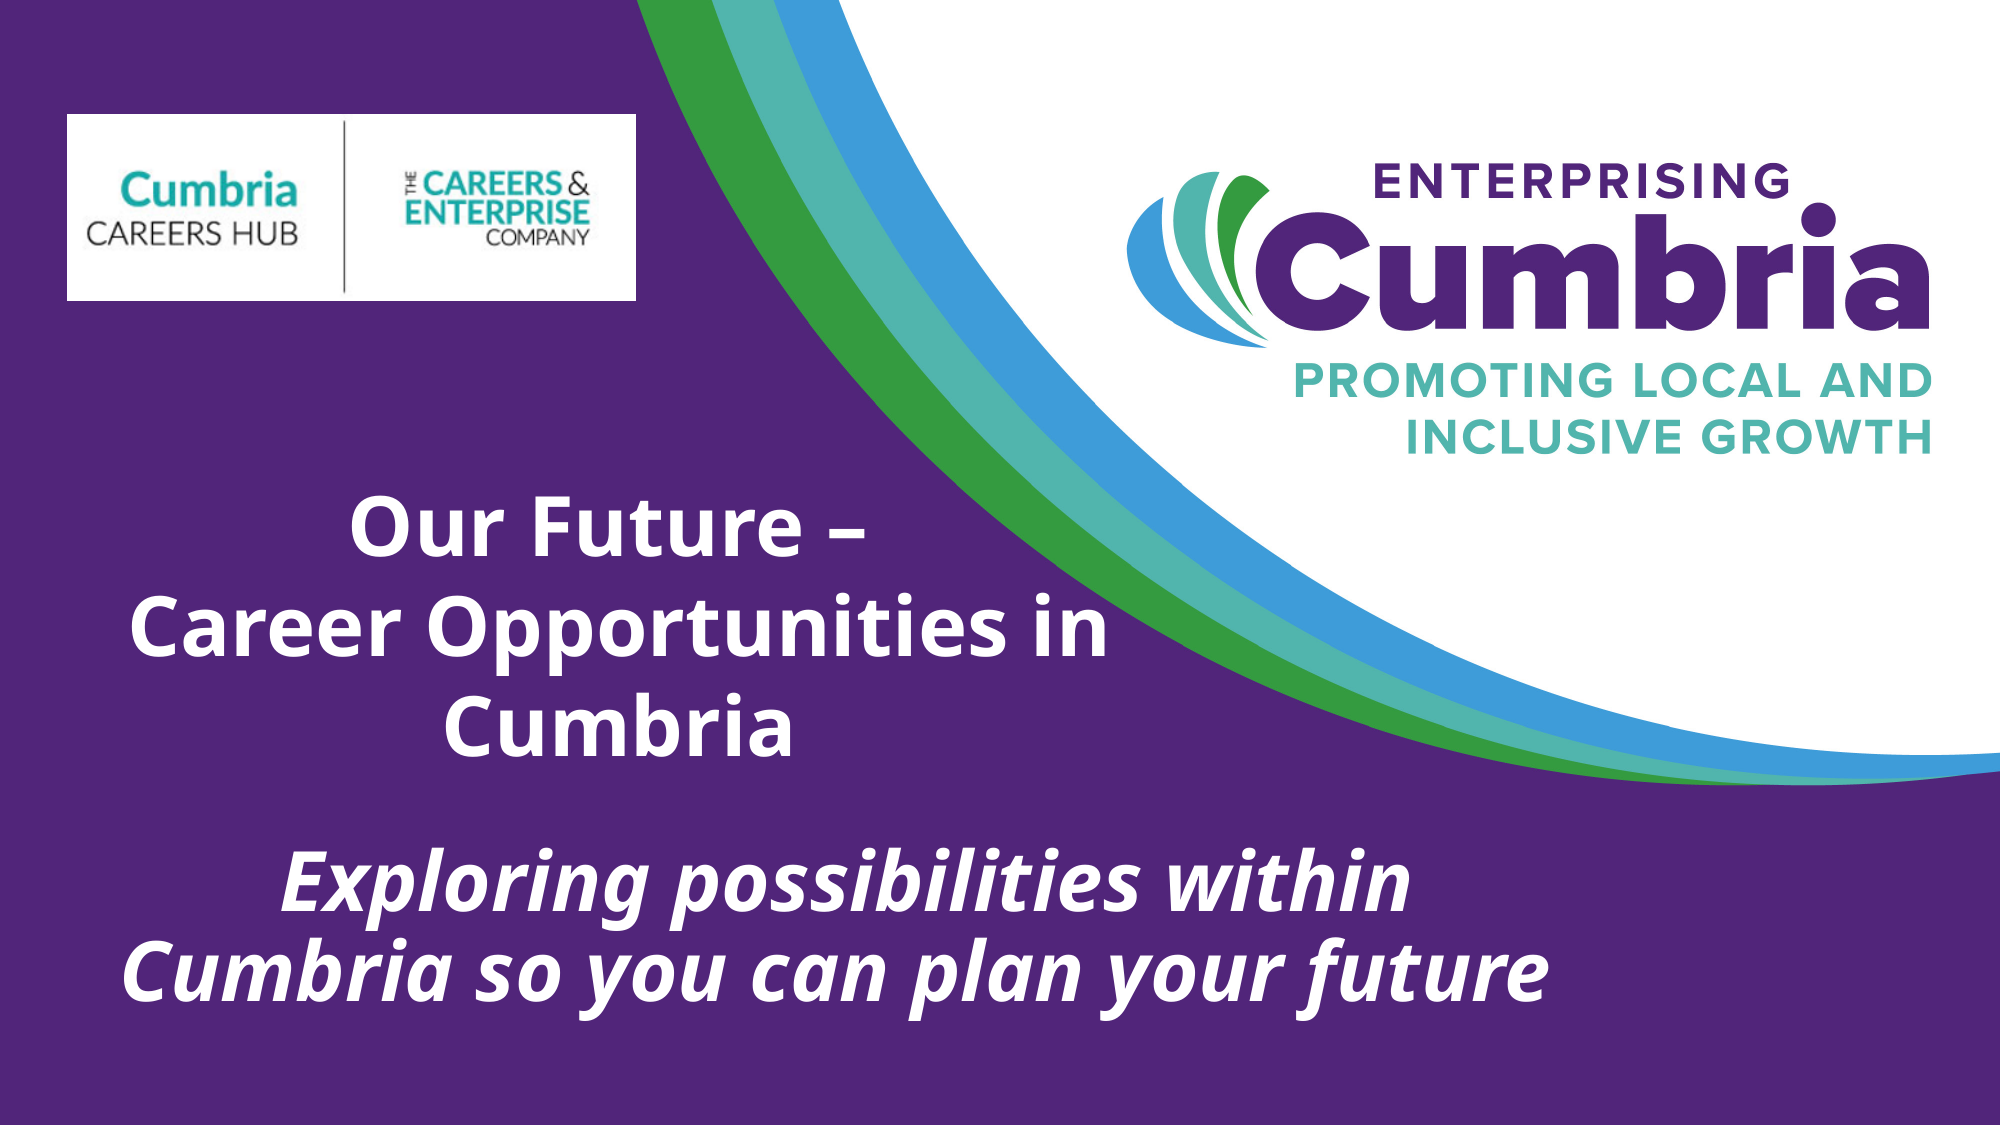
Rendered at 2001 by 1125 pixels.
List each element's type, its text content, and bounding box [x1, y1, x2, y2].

picture [0, 0, 2000, 1125]
subtitle Exploring possibilities within Cumbria so you can plan your future [96, 832, 1597, 1104]
text_box Our Future – Career Opportunities in Cumbria [67, 465, 1171, 781]
